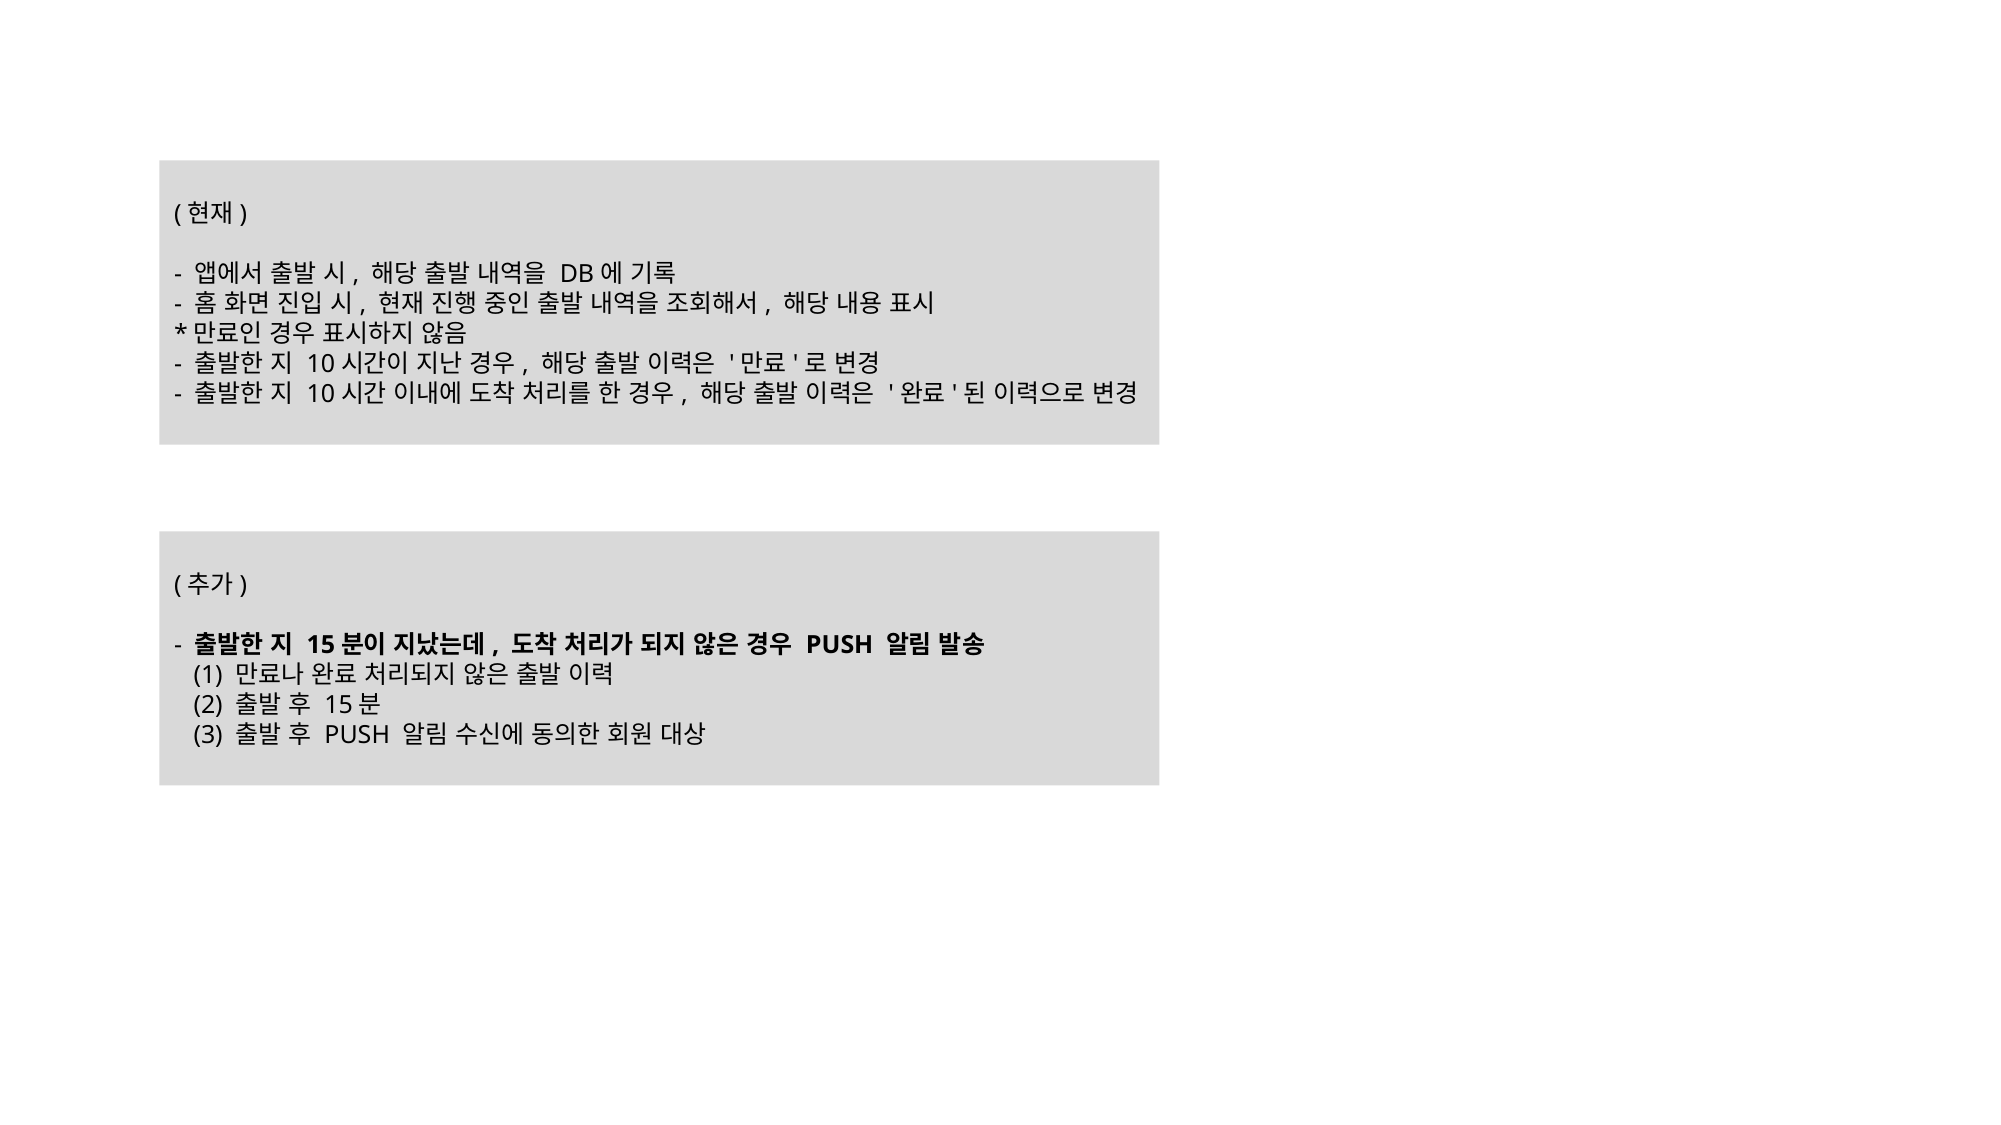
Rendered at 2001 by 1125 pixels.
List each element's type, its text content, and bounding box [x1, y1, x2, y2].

text_box (현재) - 앱에서 출발 시, 해당 출발 내역을 DB에 기록 - 홈 화면 진입 시, 현재 진행 중인 출발 내역을 조회해서, 해당 내용 표시 *만료인 경우 표시하지 않음 - 출발한 지 10시간이 지난 경우, 해당 출발 이력은 '만료'로 변경 - 출발한 지 10시간 이내에 도착 처리를 한 경우, 해당 출발 이력은 '완료'된 이력으로 변경 [159, 160, 1160, 445]
text_box (추가) - 출발한 지 15분이 지났는데, 도착 처리가 되지 않은 경우 PUSH 알림 발송 (1) 만료나 완료 처리되지 않은 출발 이력 (2) 출발 후 15분 (3) 출발 후 PUSH 알림 수신에 동의한 회원 대상 [159, 531, 1160, 786]
